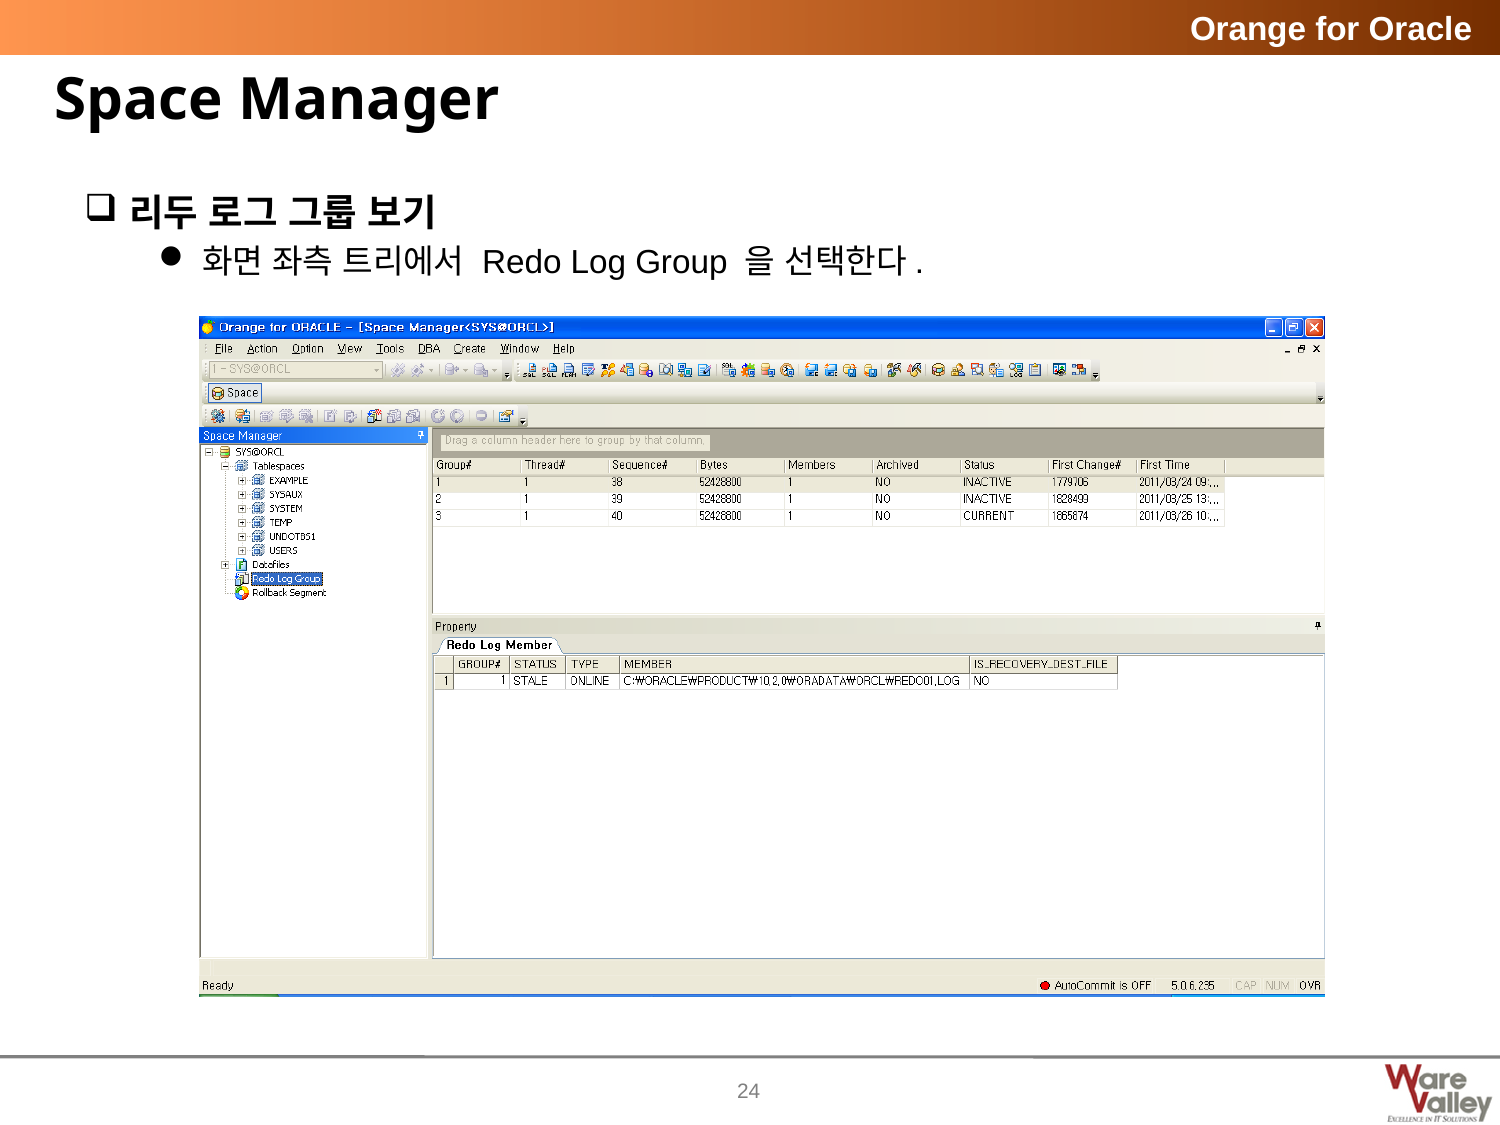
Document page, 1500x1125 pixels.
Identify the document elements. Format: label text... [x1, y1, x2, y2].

list 리두 로그 그룹 보기 화면 좌측 트리에서 Redo Log Group 을 선택한다. [69, 184, 1459, 1012]
picture [198, 316, 1325, 997]
picture [1376, 1060, 1500, 1125]
title Space Manager [39, 54, 1461, 150]
